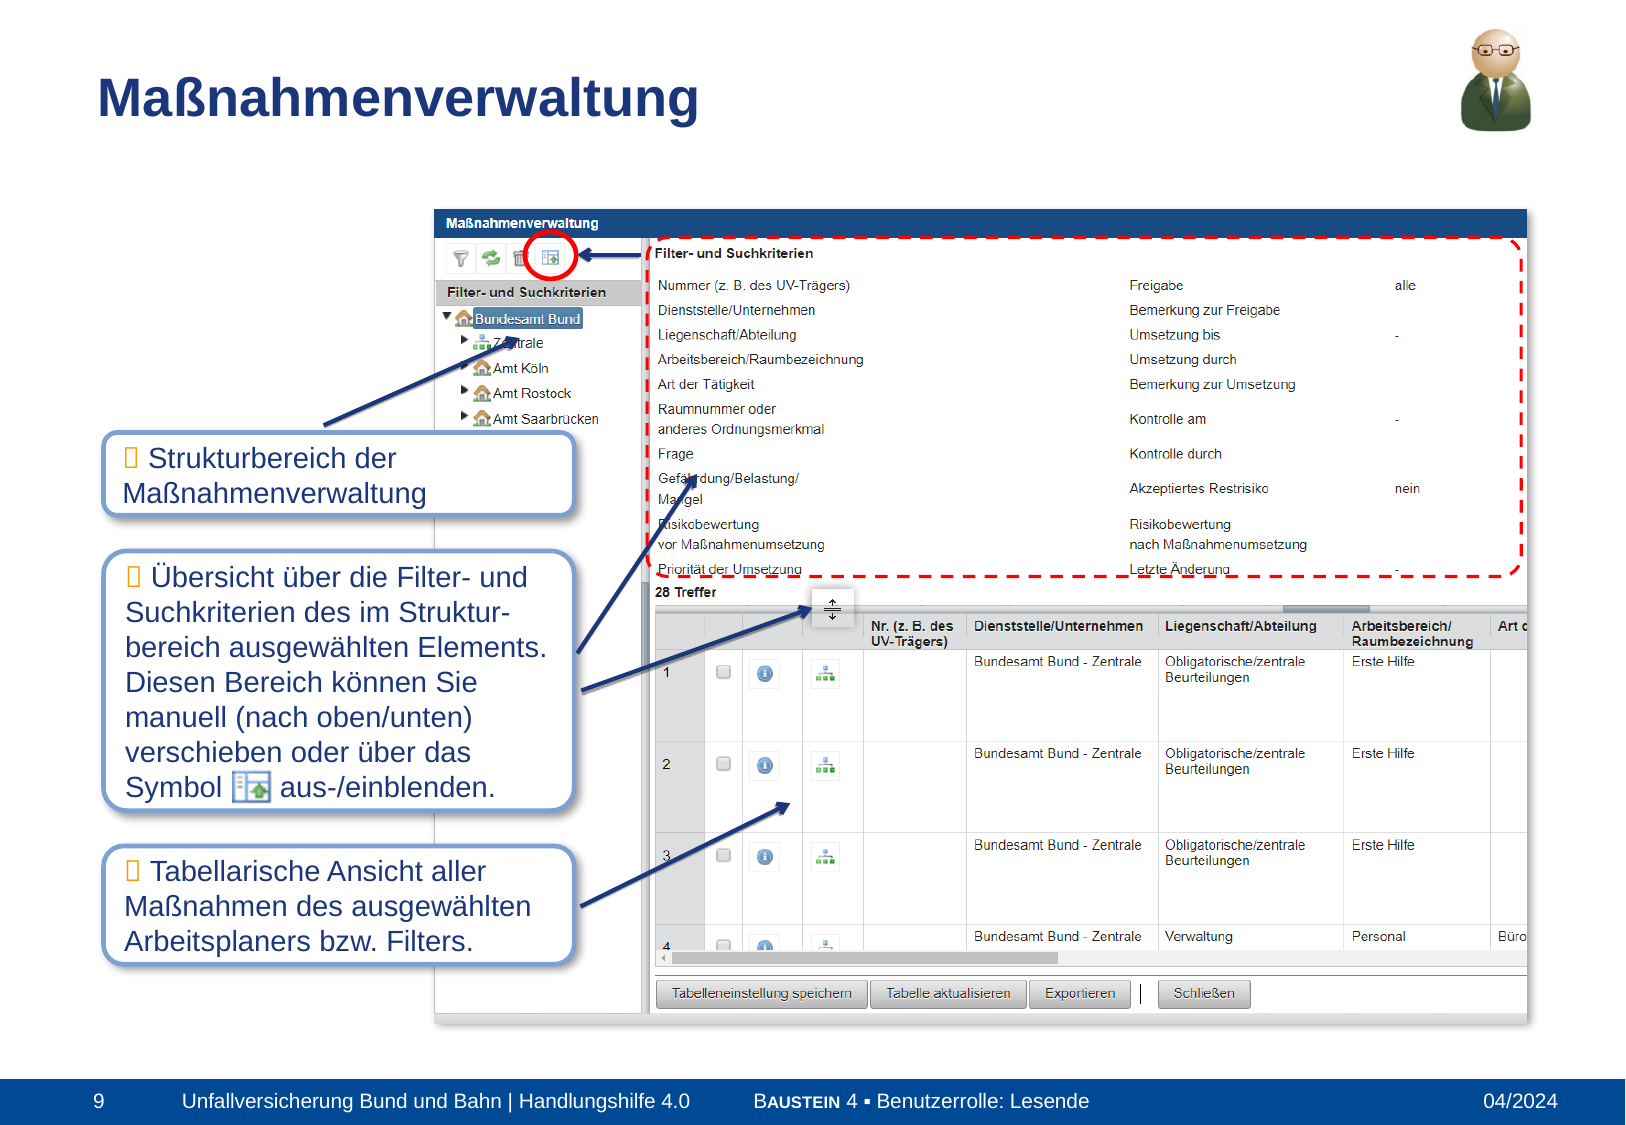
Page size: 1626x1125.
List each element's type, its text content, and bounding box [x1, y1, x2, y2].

text_box  Strukturbereich der Maßnahmenverwaltung [103, 432, 429, 516]
picture [1457, 27, 1534, 132]
text_box  Tabellarische Ansicht aller Maßnahmen des ausgewählten Arbeitsplaners bzw. Filters. [103, 845, 429, 965]
picture [231, 769, 273, 804]
title Maßnahmenverwaltung [82, 54, 1313, 138]
text_box  Übersicht über die Filter- und Suchkriterien des im Struktur-bereich ausgewählten Elements. Diesen Bereich können Sie manuell (nach oben/unten) verschieben oder über das Symbol aus-/einblenden. [103, 550, 429, 811]
picture [434, 208, 1527, 1024]
picture [0, 1079, 1626, 1125]
